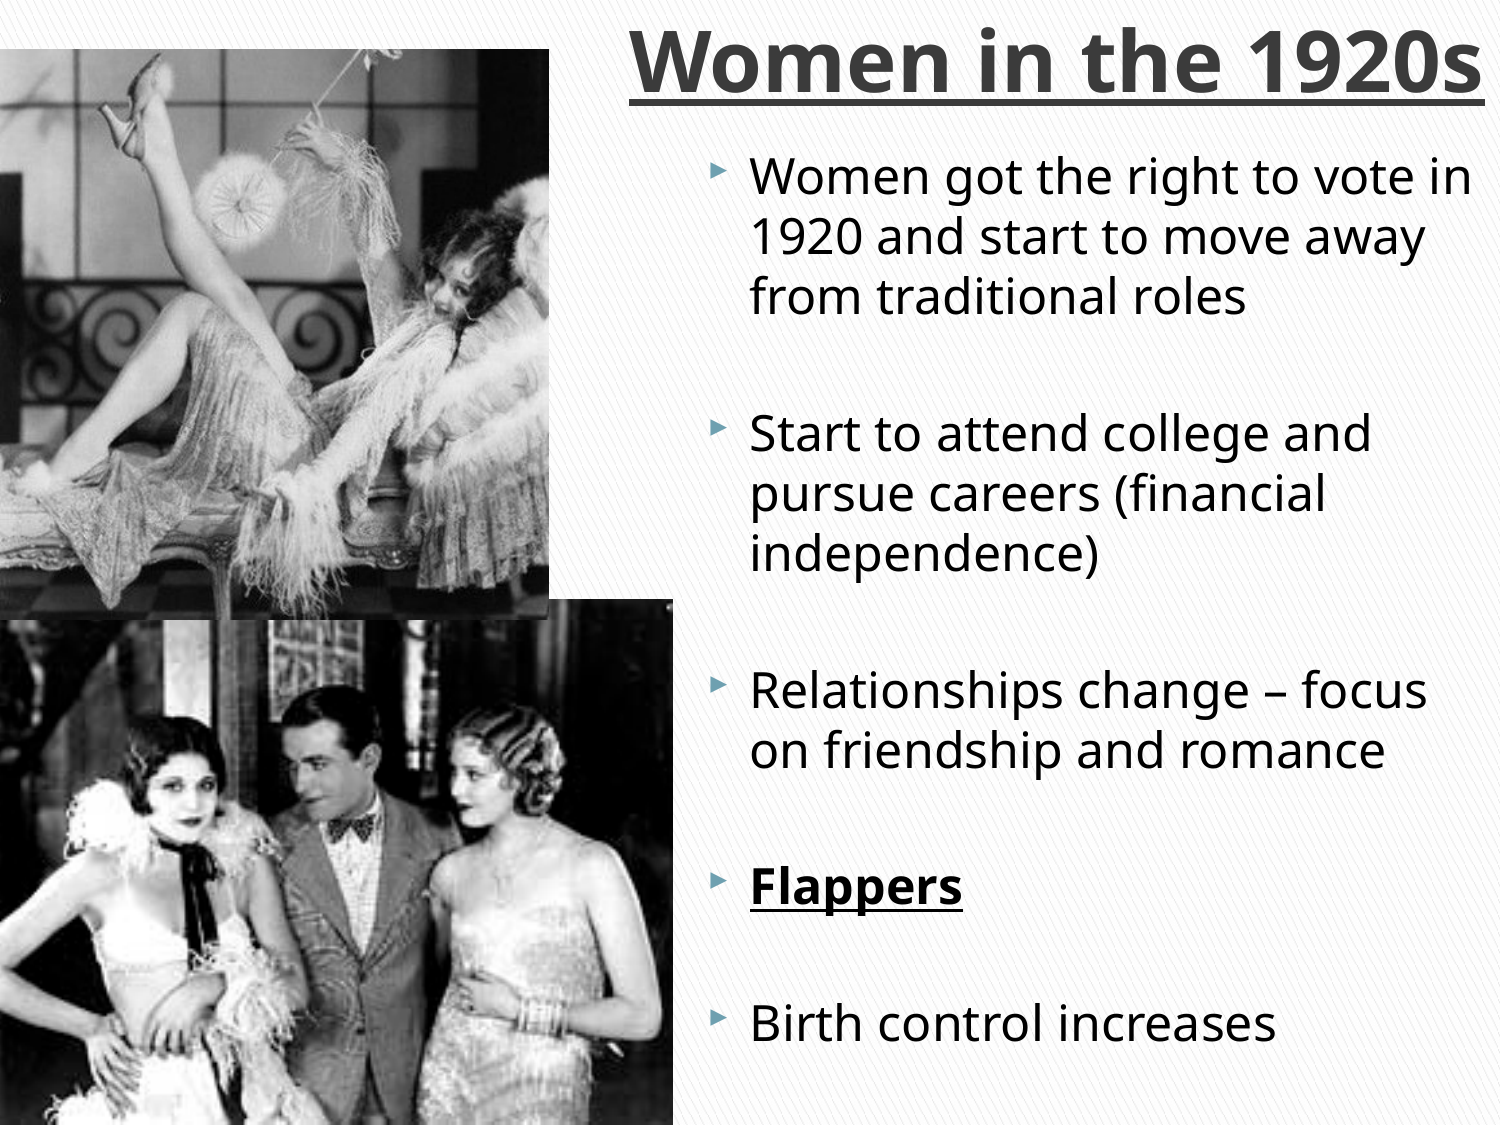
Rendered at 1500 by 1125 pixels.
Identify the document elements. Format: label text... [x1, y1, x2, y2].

picture [0, 49, 674, 1125]
title Women in the 1920s [150, 0, 1500, 118]
list Women got the right to vote in 1920 and start to move away from traditional roles Start to attend college and pursue careers (financial independence) Relationships change – focus on friendship and romance Flappers Birth control increases [675, 137, 1500, 1101]
